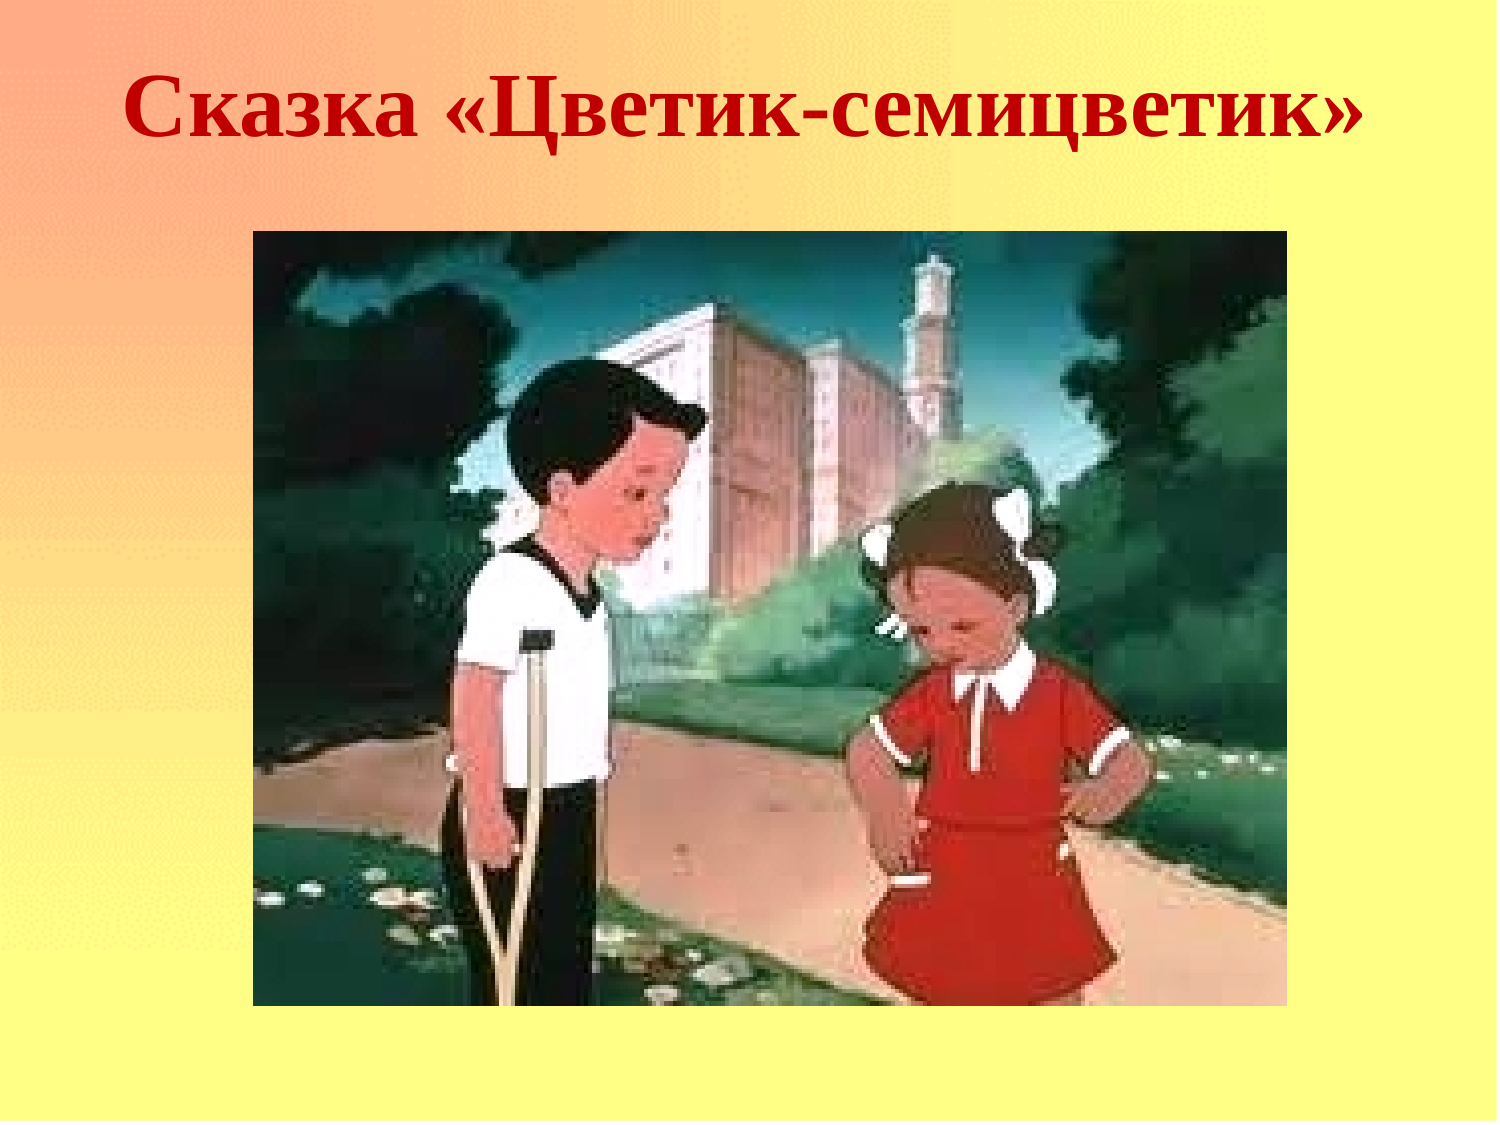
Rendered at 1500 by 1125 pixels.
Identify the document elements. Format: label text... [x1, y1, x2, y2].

text_box [81, 914, 1432, 1055]
picture [0, 0, 1500, 1125]
title Сказка «Цветик-семицветик» [70, 23, 1421, 176]
